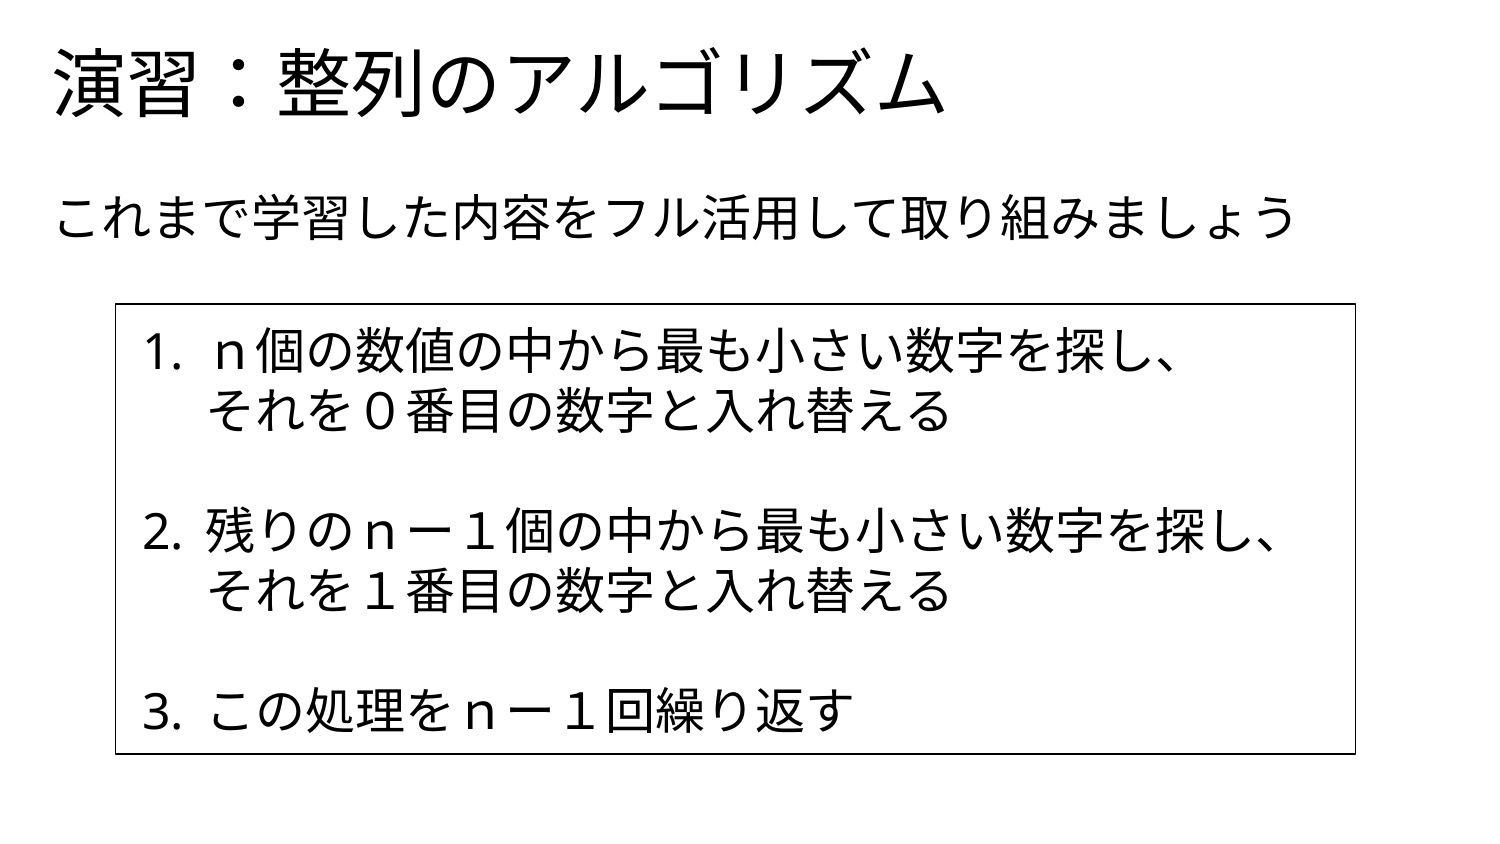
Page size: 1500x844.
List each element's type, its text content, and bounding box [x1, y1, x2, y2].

title 演習：整列のアルゴリズム [36, 21, 1435, 131]
text_box ｎ個の数値の中から最も小さい数字を探し、 それを０番目の数字と入れ替える 残りのｎー１個の中から最も小さい数字を探し、 それを１番目の数字と入れ替える この処理をｎー１回繰り返す [115, 304, 1356, 755]
text_box これまで学習した内容をフル活用して取り組みましょう [36, 171, 1342, 262]
